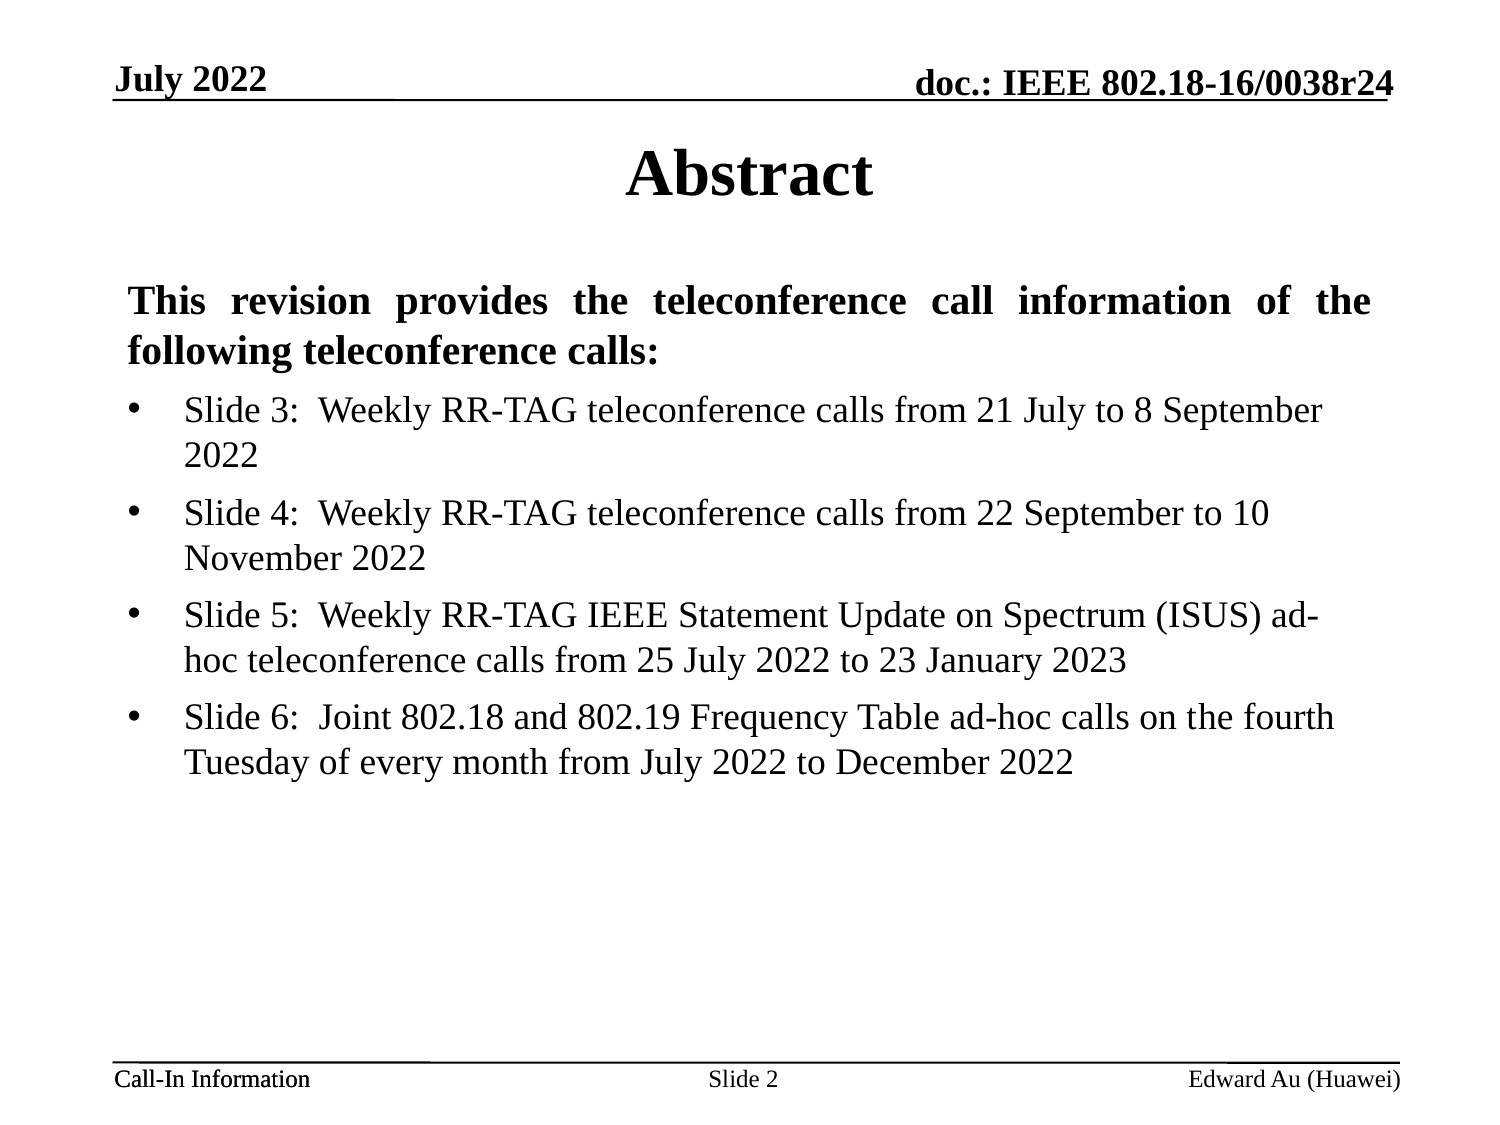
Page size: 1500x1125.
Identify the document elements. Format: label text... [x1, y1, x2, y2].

slide_number Slide 2 [687, 1061, 800, 1123]
list This revision provides the teleconference call information of the following teleconference calls: Slide 3: Weekly RR-TAG teleconference calls from 21 July to 8 September 2022 Slide 4: Weekly RR-TAG teleconference calls from 22 September to 10 November 2022 Slide 5: Weekly RR-TAG IEEE Statement Update on Spectrum (ISUS) ad-hoc teleconference calls from 25 July 2022 to 23 January 2023 Slide 6: Joint 802.18 and 802.19 Frequency Table ad-hoc calls on the fourth Tuesday of every month from July 2022 to December 2022 [112, 200, 1388, 855]
title Abstract [112, 112, 1388, 200]
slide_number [114, 54, 476, 100]
footer Edward Au (Huawei) [878, 1061, 1402, 1093]
